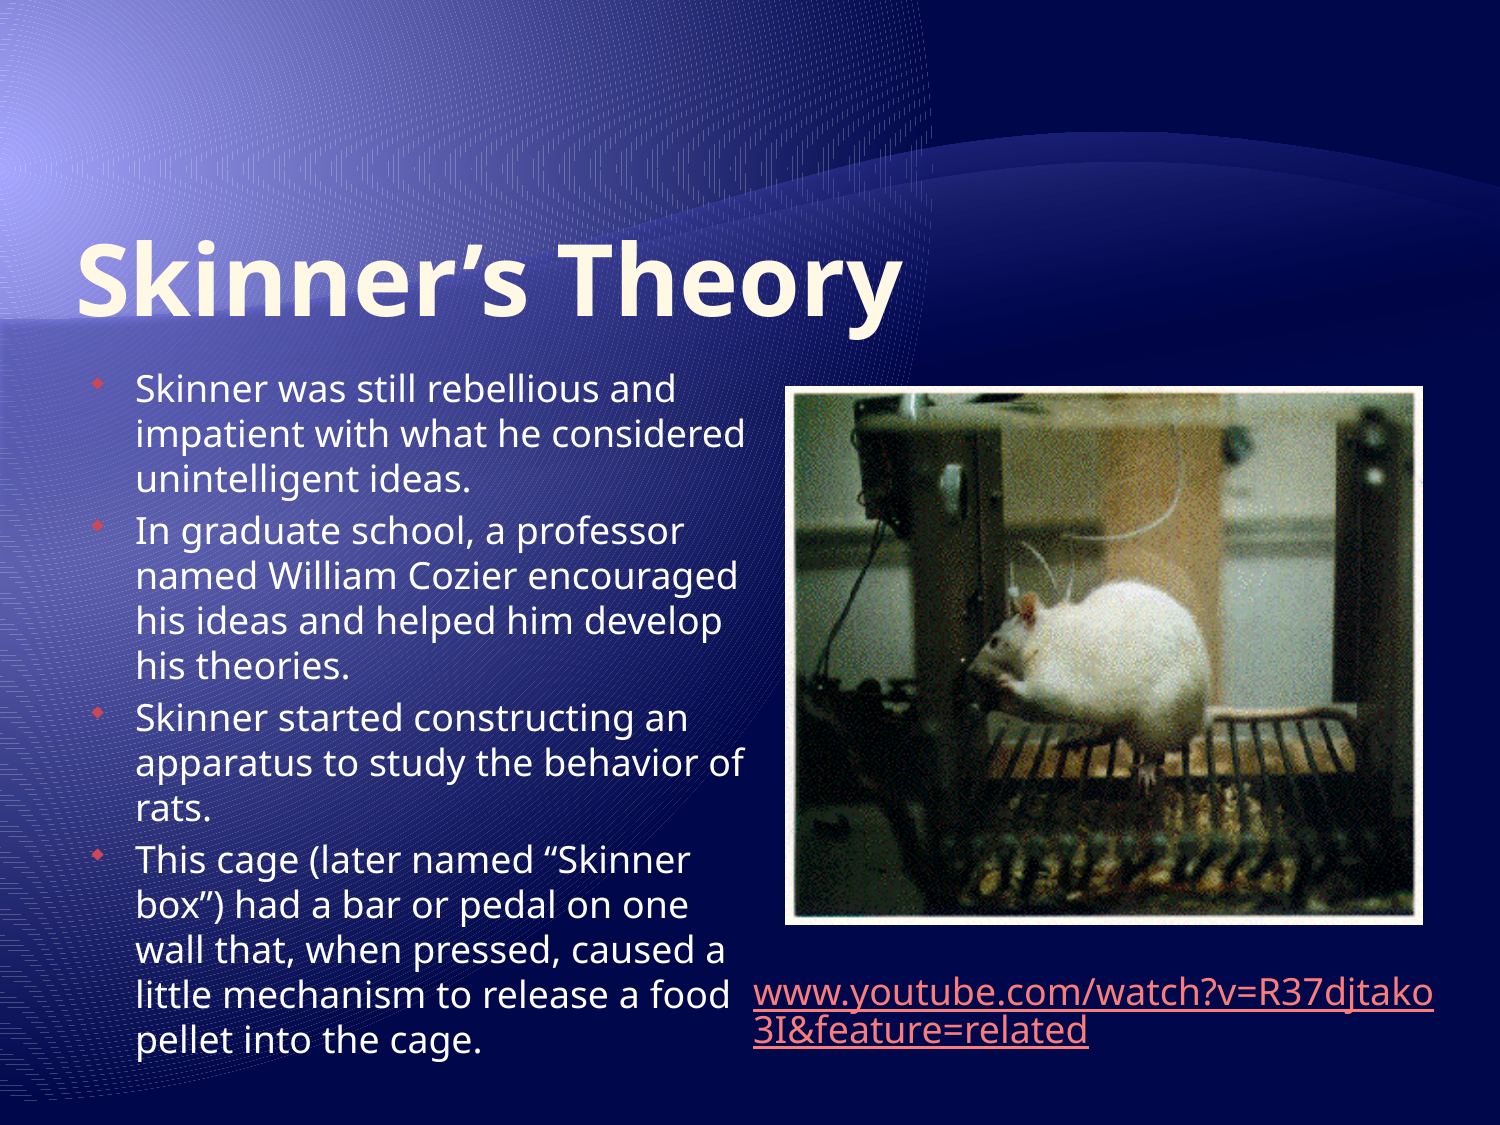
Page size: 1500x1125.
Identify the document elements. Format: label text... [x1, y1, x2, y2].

picture [784, 386, 1423, 925]
text_box www.youtube.com/watch?v=R37djtako3I&feature=related [738, 960, 1454, 1027]
list Skinner was still rebellious and impatient with what he considered unintelligent ideas. In graduate school, a professor named William Cozier encouraged his ideas and helped him develop his theories. Skinner started constructing an apparatus to study the behavior of rats. This cage (later named “Skinner box”) had a bar or pedal on one wall that, when pressed, caused a little mechanism to release a food pellet into the cage. [75, 357, 762, 1090]
title Skinner’s Theory [75, 87, 1425, 338]
